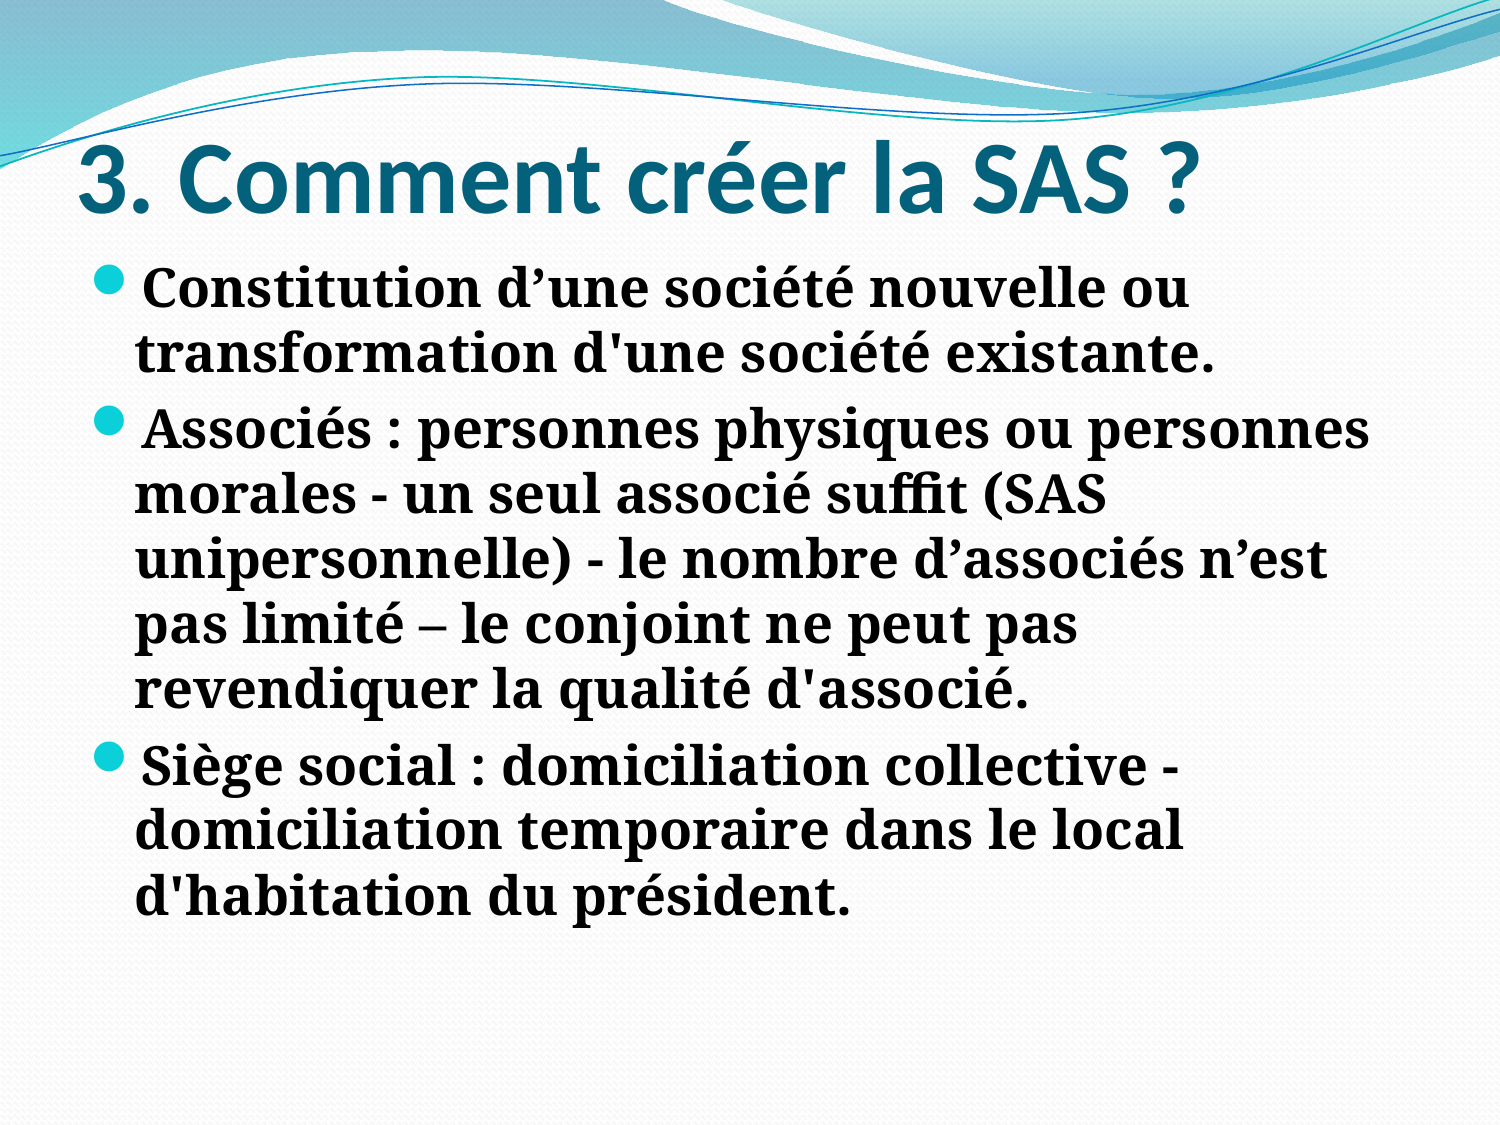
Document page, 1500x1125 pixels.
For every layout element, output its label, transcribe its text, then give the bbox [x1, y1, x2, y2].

title 3. Comment créer la SAS ? [75, 70, 1425, 235]
list Constitution d’une société nouvelle ou transformation d'une société existante. Associés : personnes physiques ou personnes morales - un seul associé suffit (SAS unipersonnelle) - le nombre d’associés n’est pas limité – le conjoint ne peut pas revendiquer la qualité d'associé. Siège social : domiciliation collective - domiciliation temporaire dans le local d'habitation du président. [75, 246, 1425, 1038]
